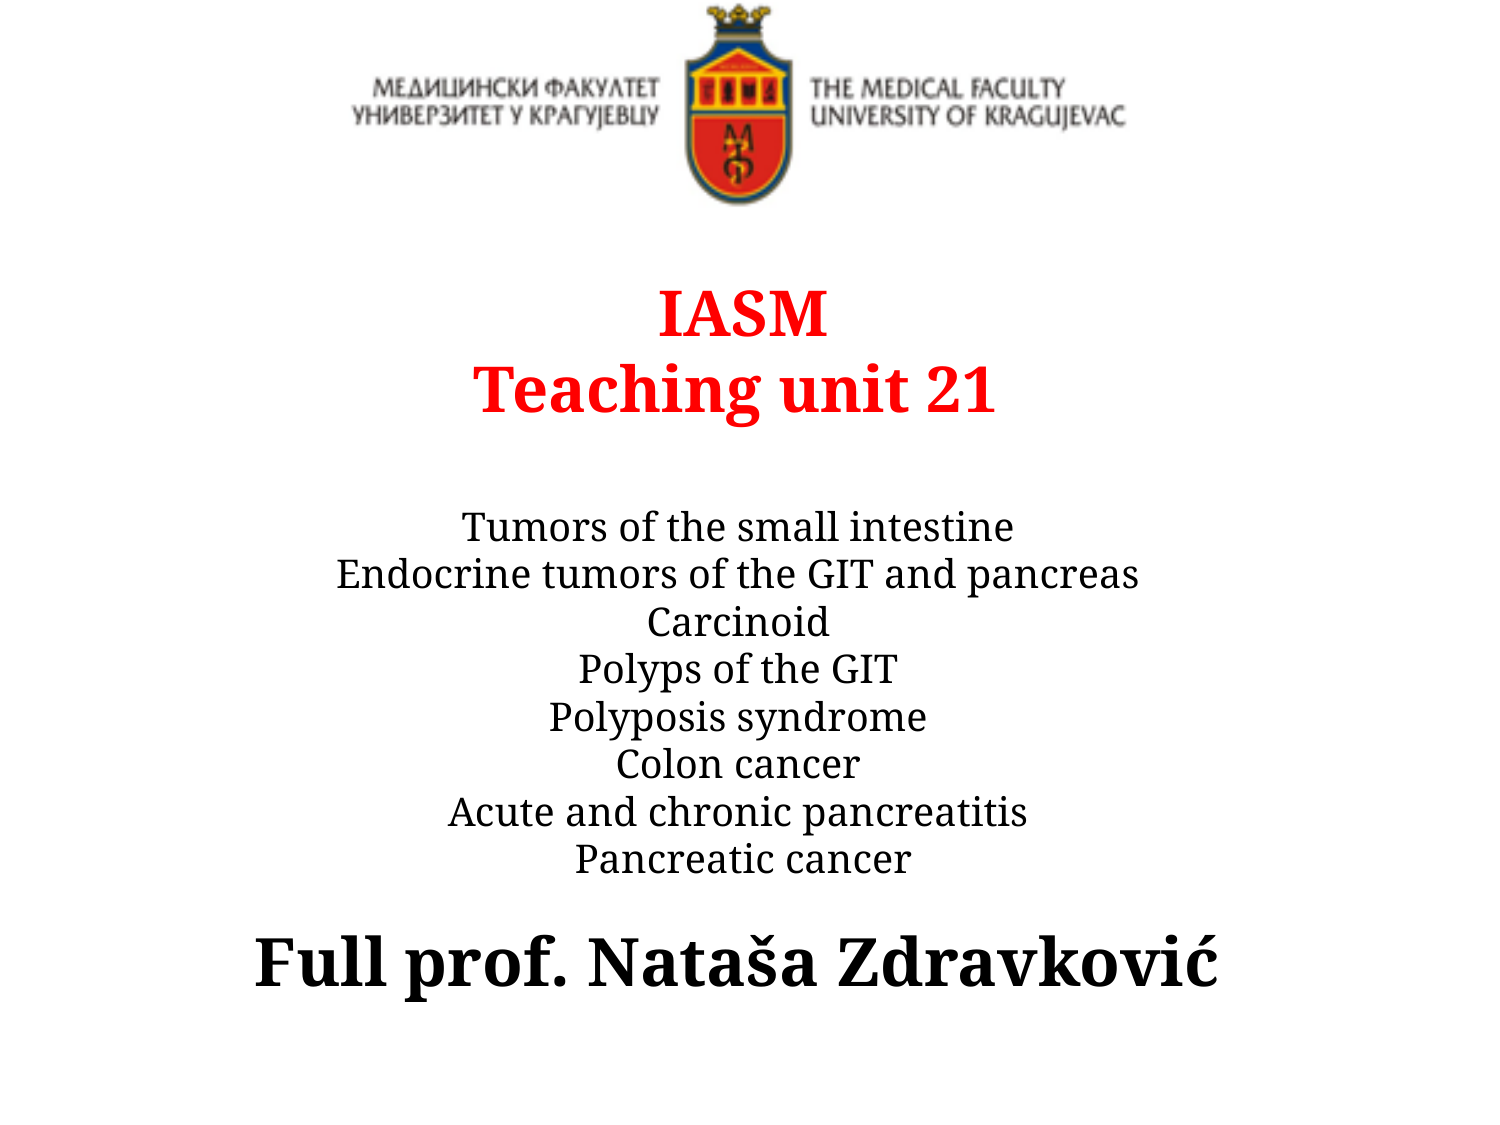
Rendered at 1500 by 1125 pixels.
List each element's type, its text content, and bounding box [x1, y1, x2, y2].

subtitle Full prof. Nataša Zdravković [212, 912, 1263, 975]
picture [199, 0, 1341, 238]
title IASM Teaching unit 21 Tumors of the small intestine Endocrine tumors of the GIT and pancreas Carcinoid Polyps of the GIT Polyposis syndrome Colon cancer Acute and chronic pancreatitis Pancreatic cancer [0, 262, 1488, 988]
